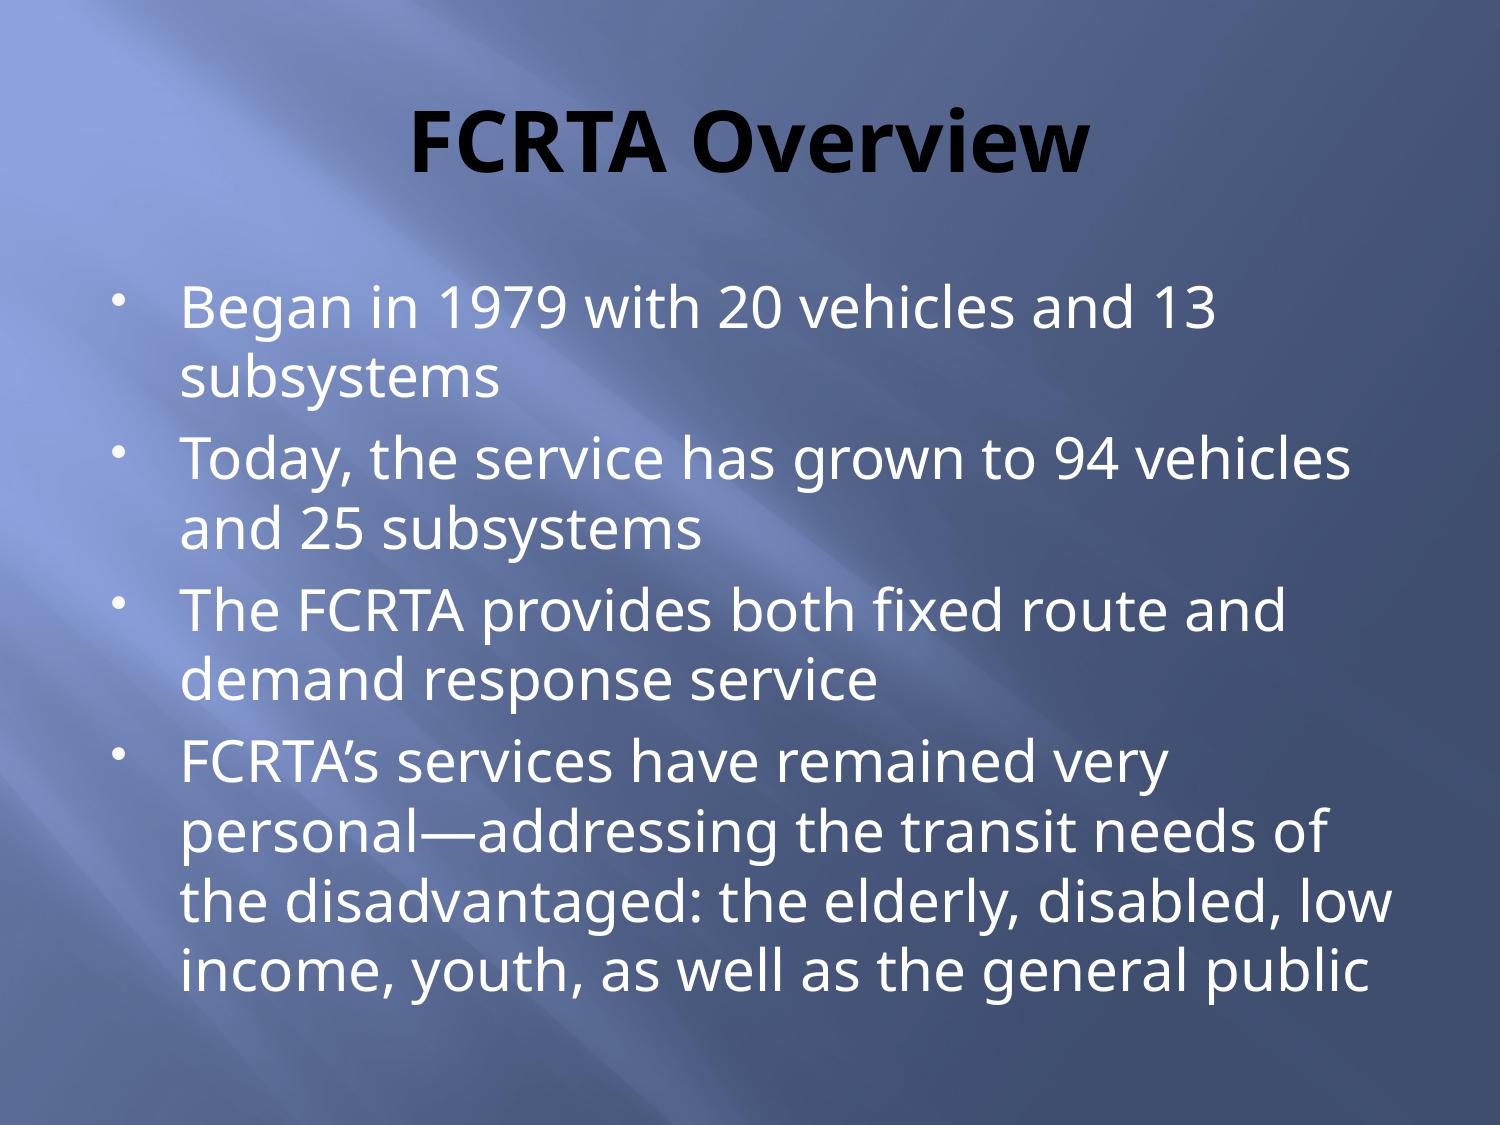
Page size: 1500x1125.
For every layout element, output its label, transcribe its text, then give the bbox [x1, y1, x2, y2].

title FCRTA Overview [75, 45, 1425, 233]
list Began in 1979 with 20 vehicles and 13 subsystems Today, the service has grown to 94 vehicles and 25 subsystems The FCRTA provides both fixed route and demand response service FCRTA’s services have remained very personal—addressing the transit needs of the disadvantaged: the elderly, disabled, low income, youth, as well as the general public [75, 262, 1425, 1035]
